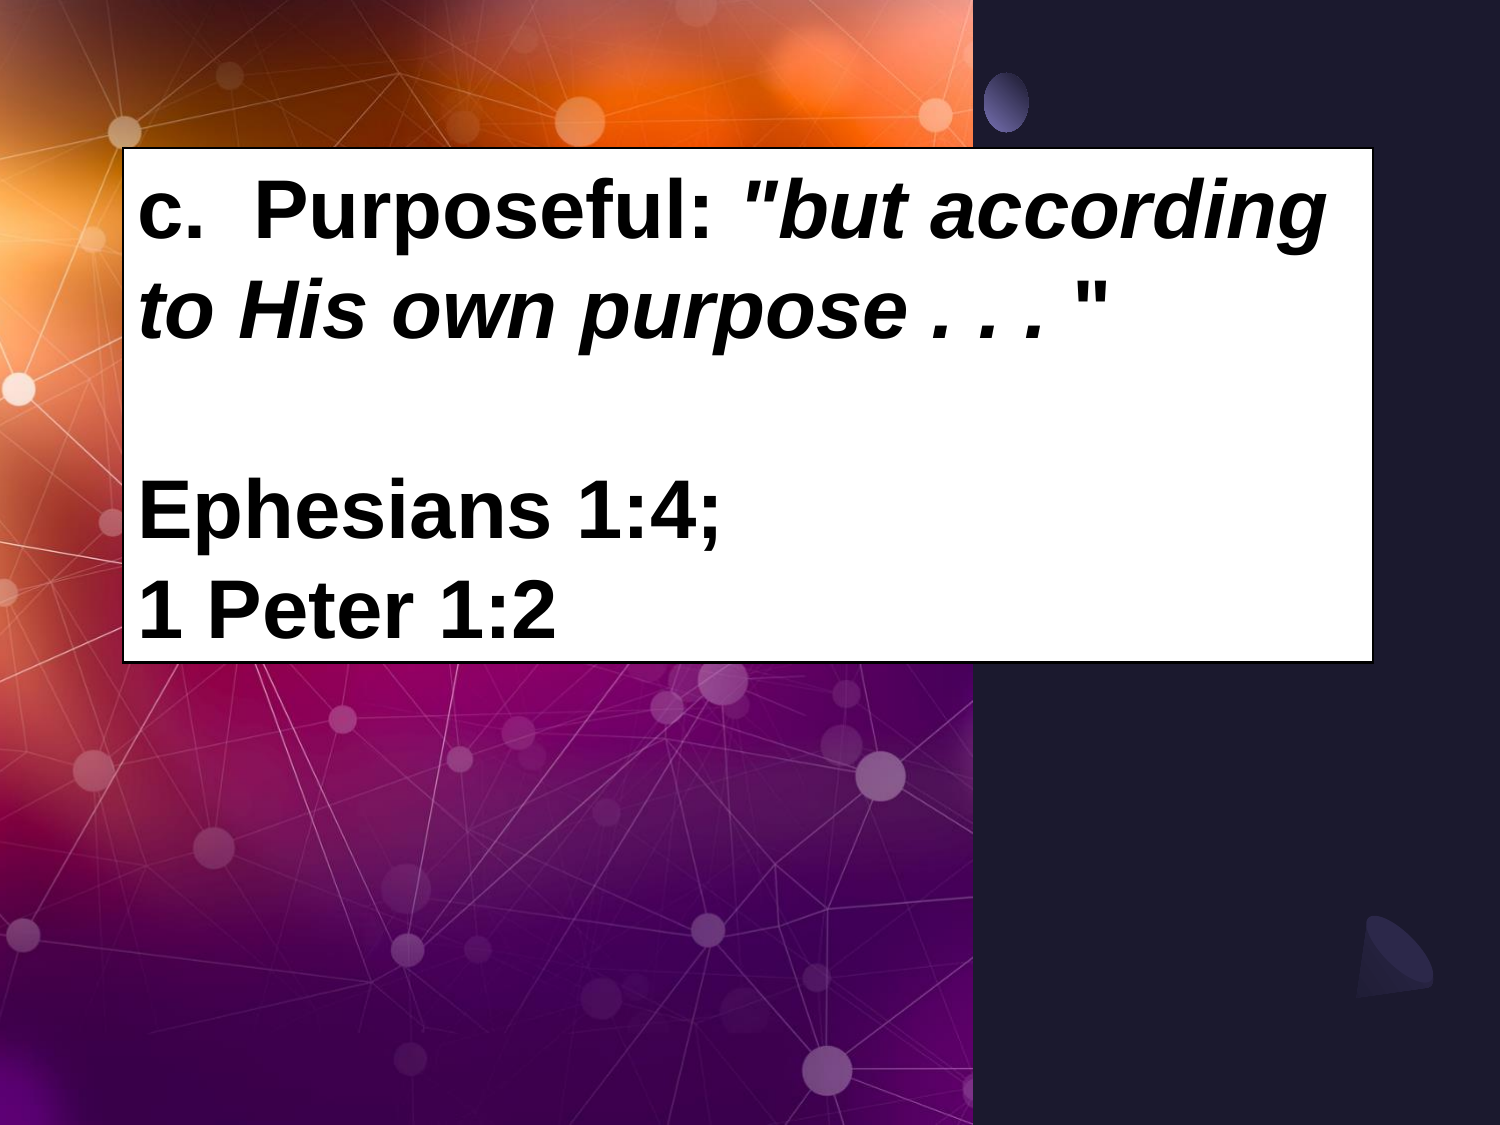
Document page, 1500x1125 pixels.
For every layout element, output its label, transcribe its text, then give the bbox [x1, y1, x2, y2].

picture [0, 0, 973, 1125]
text_box c. Purposeful: "but according to His own purpose . . . " Ephesians 1:4; 1 Peter 1:2 [973, 147, 1374, 664]
